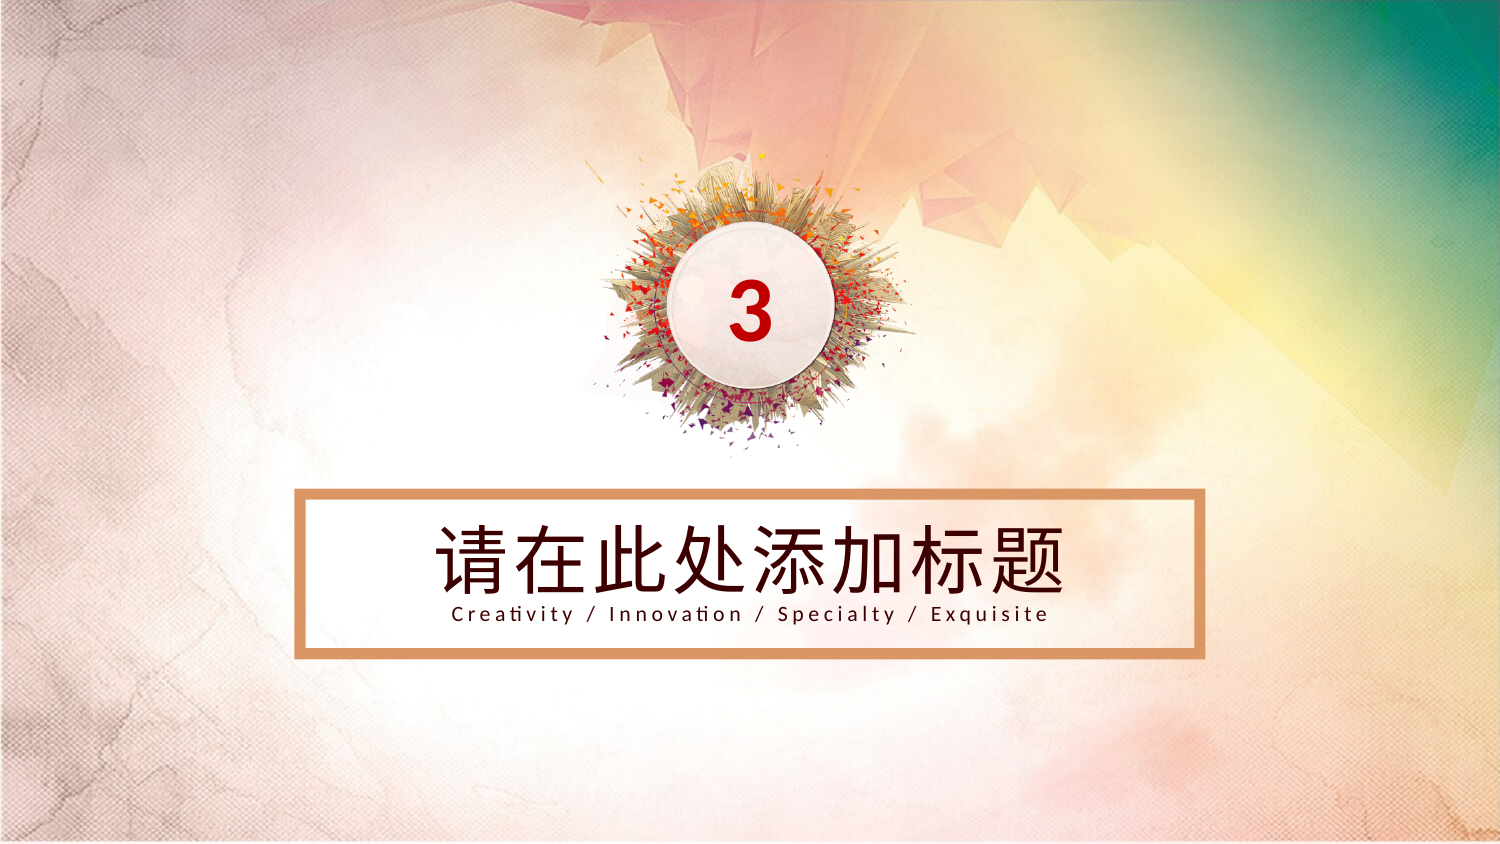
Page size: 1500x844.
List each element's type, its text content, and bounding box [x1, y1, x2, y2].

text_box Creativity / Innovation / Specialty / Exquisite [436, 592, 1064, 633]
text_box 请在此处添加标题 [418, 506, 1082, 611]
text_box [293, 488, 1207, 661]
picture [0, 0, 1500, 844]
